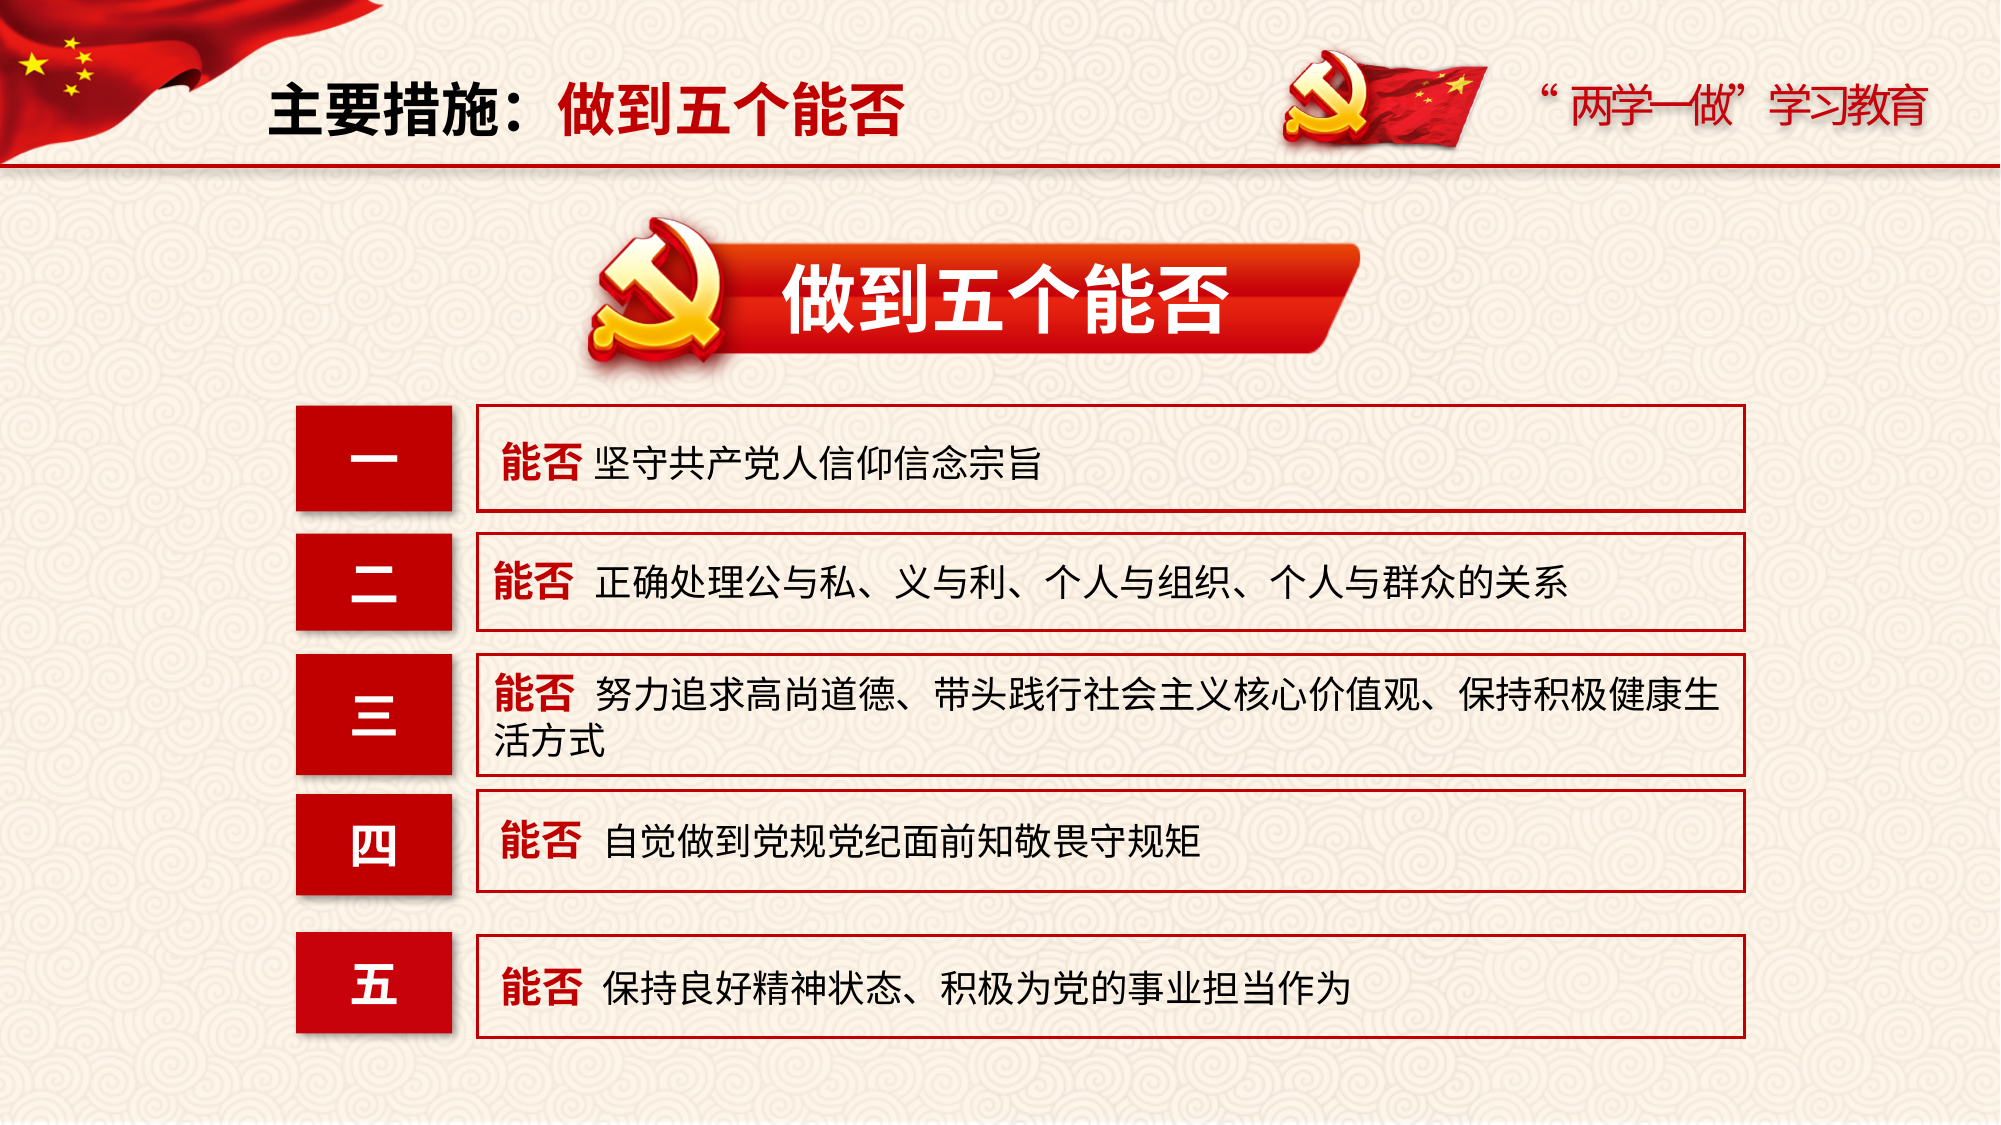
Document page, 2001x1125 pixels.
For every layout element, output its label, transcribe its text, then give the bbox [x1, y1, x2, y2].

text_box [296, 790, 1745, 896]
list 主要措施：做到五个能否 [251, 73, 945, 144]
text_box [296, 405, 1745, 512]
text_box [296, 533, 1745, 631]
picture [0, 0, 2001, 1125]
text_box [546, 191, 1369, 391]
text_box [296, 654, 1745, 776]
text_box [296, 932, 1745, 1038]
